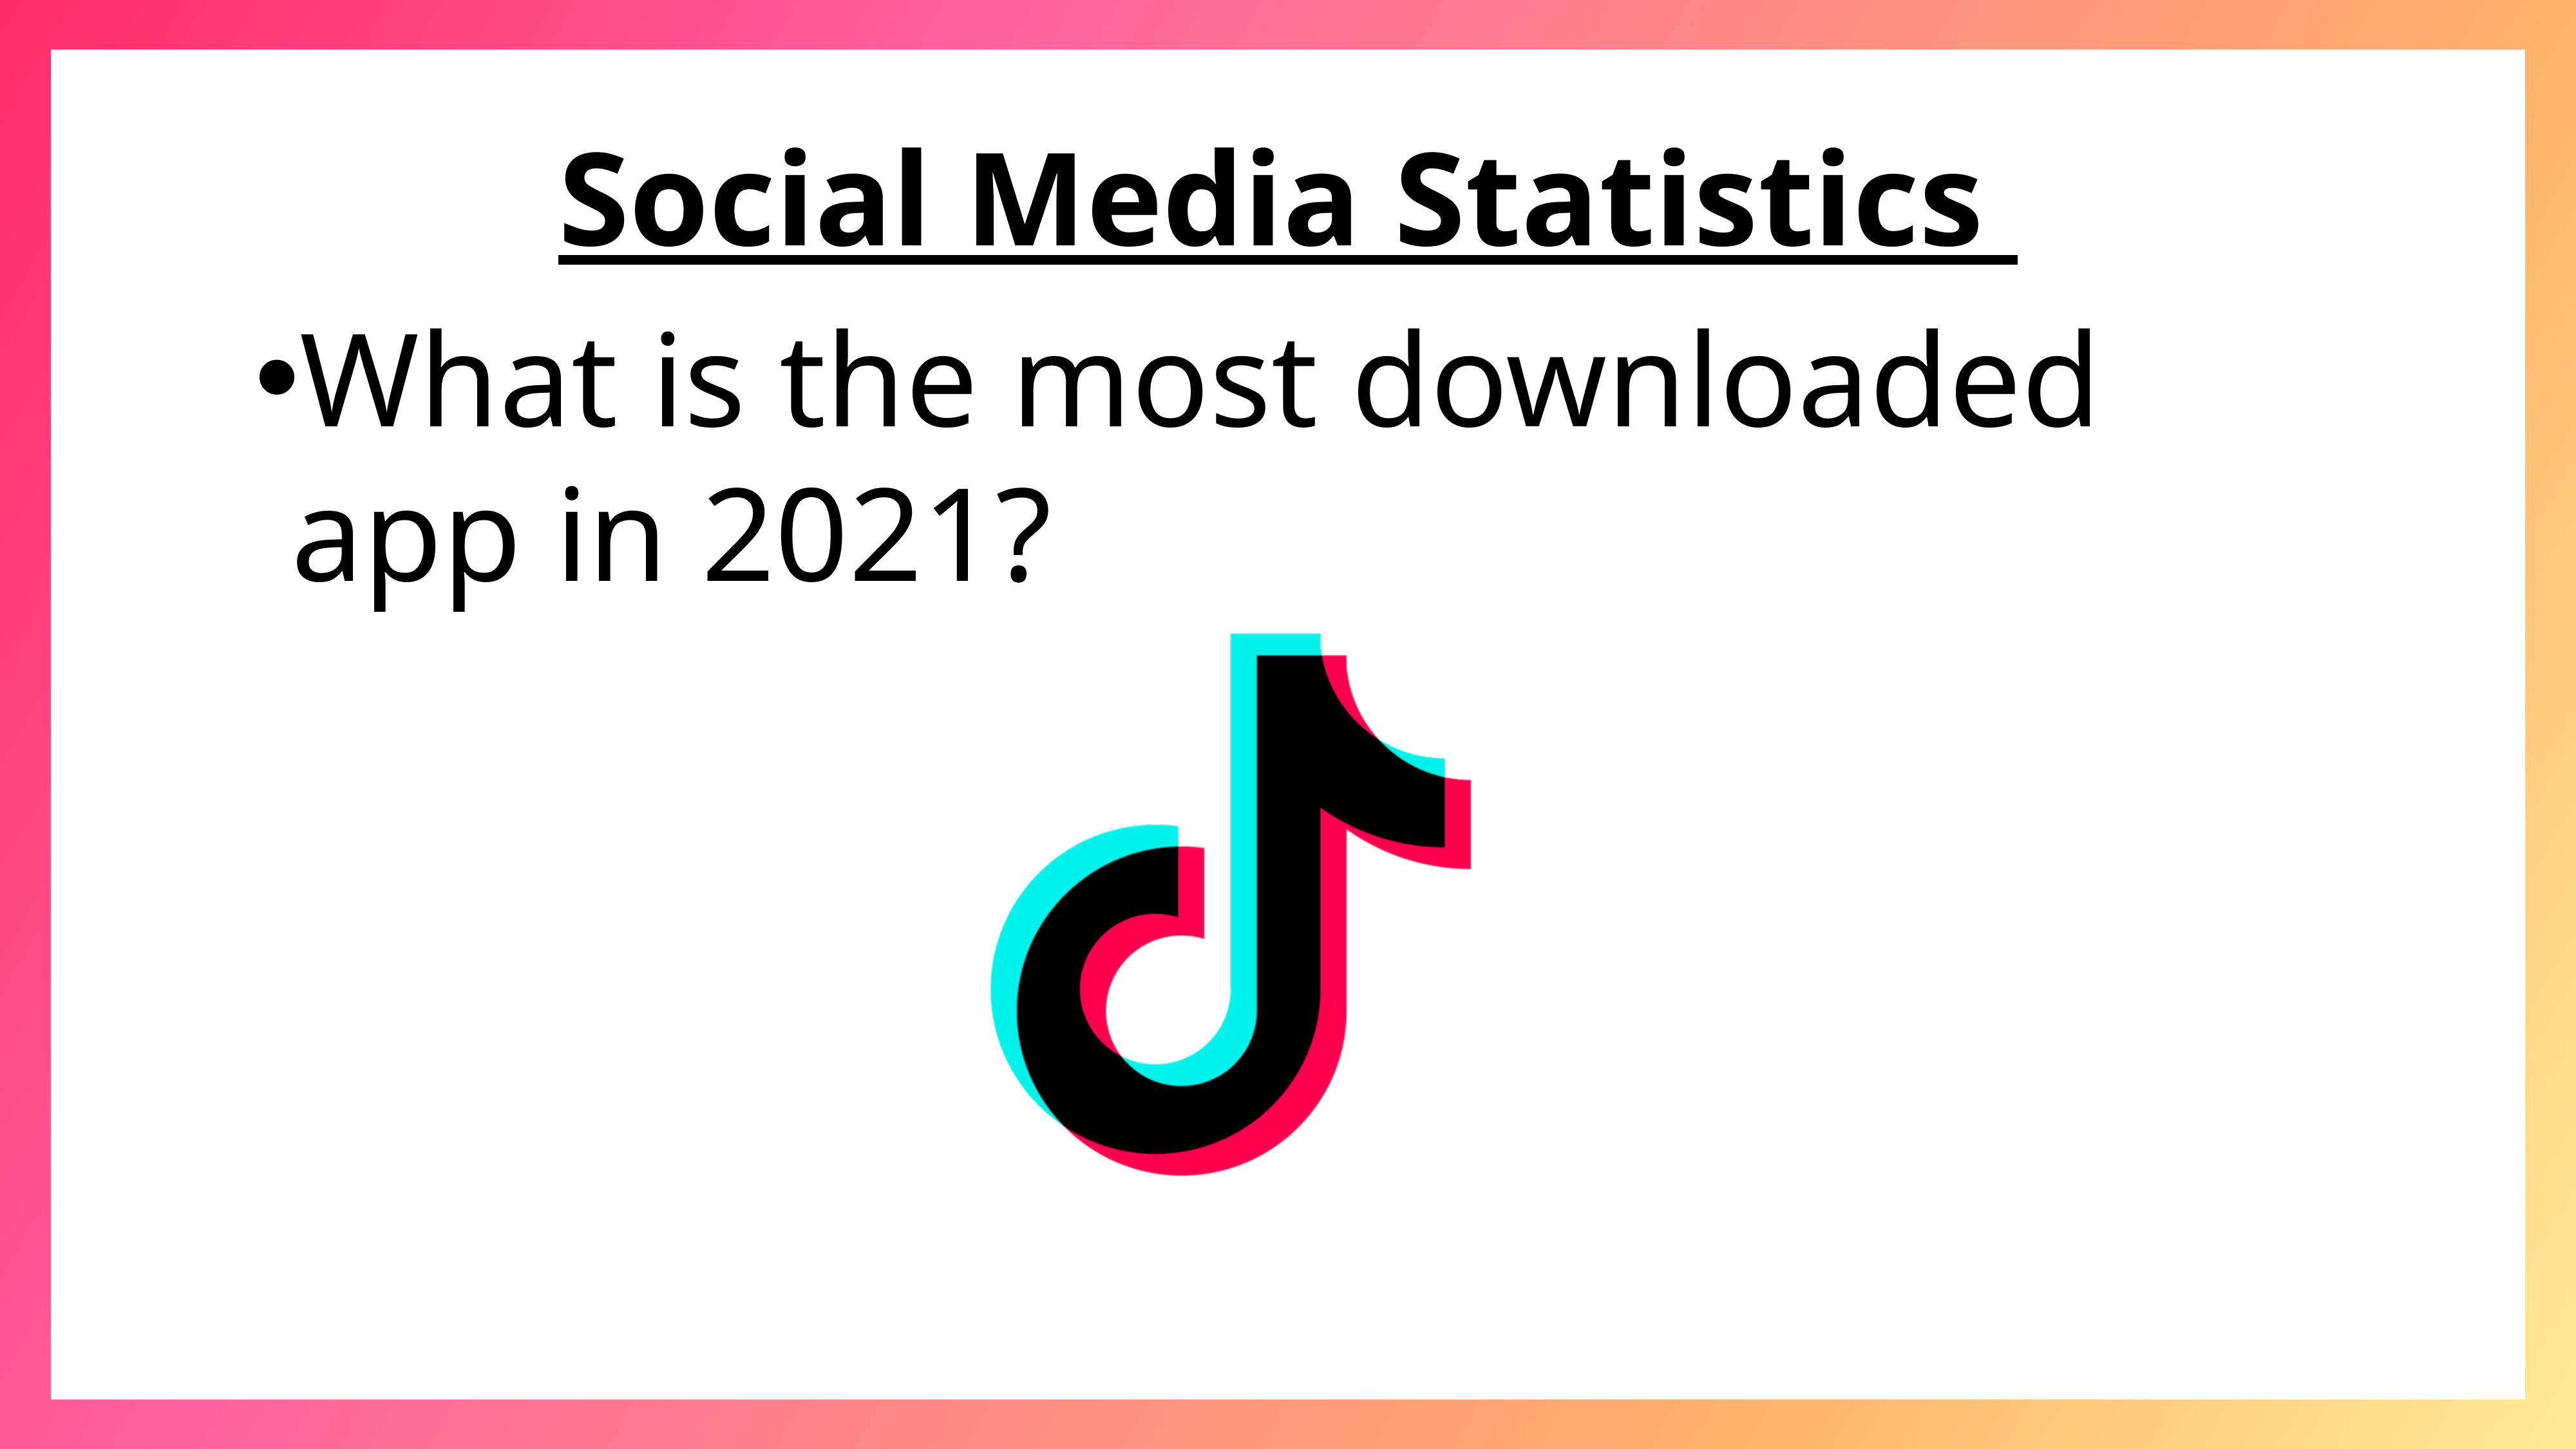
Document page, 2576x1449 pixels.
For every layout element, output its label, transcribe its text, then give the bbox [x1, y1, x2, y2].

picture [0, 0, 2576, 1449]
text_box What is the most downloaded app in 2021? [249, 292, 2327, 613]
text_box Social Media Statistics [168, 111, 2408, 277]
